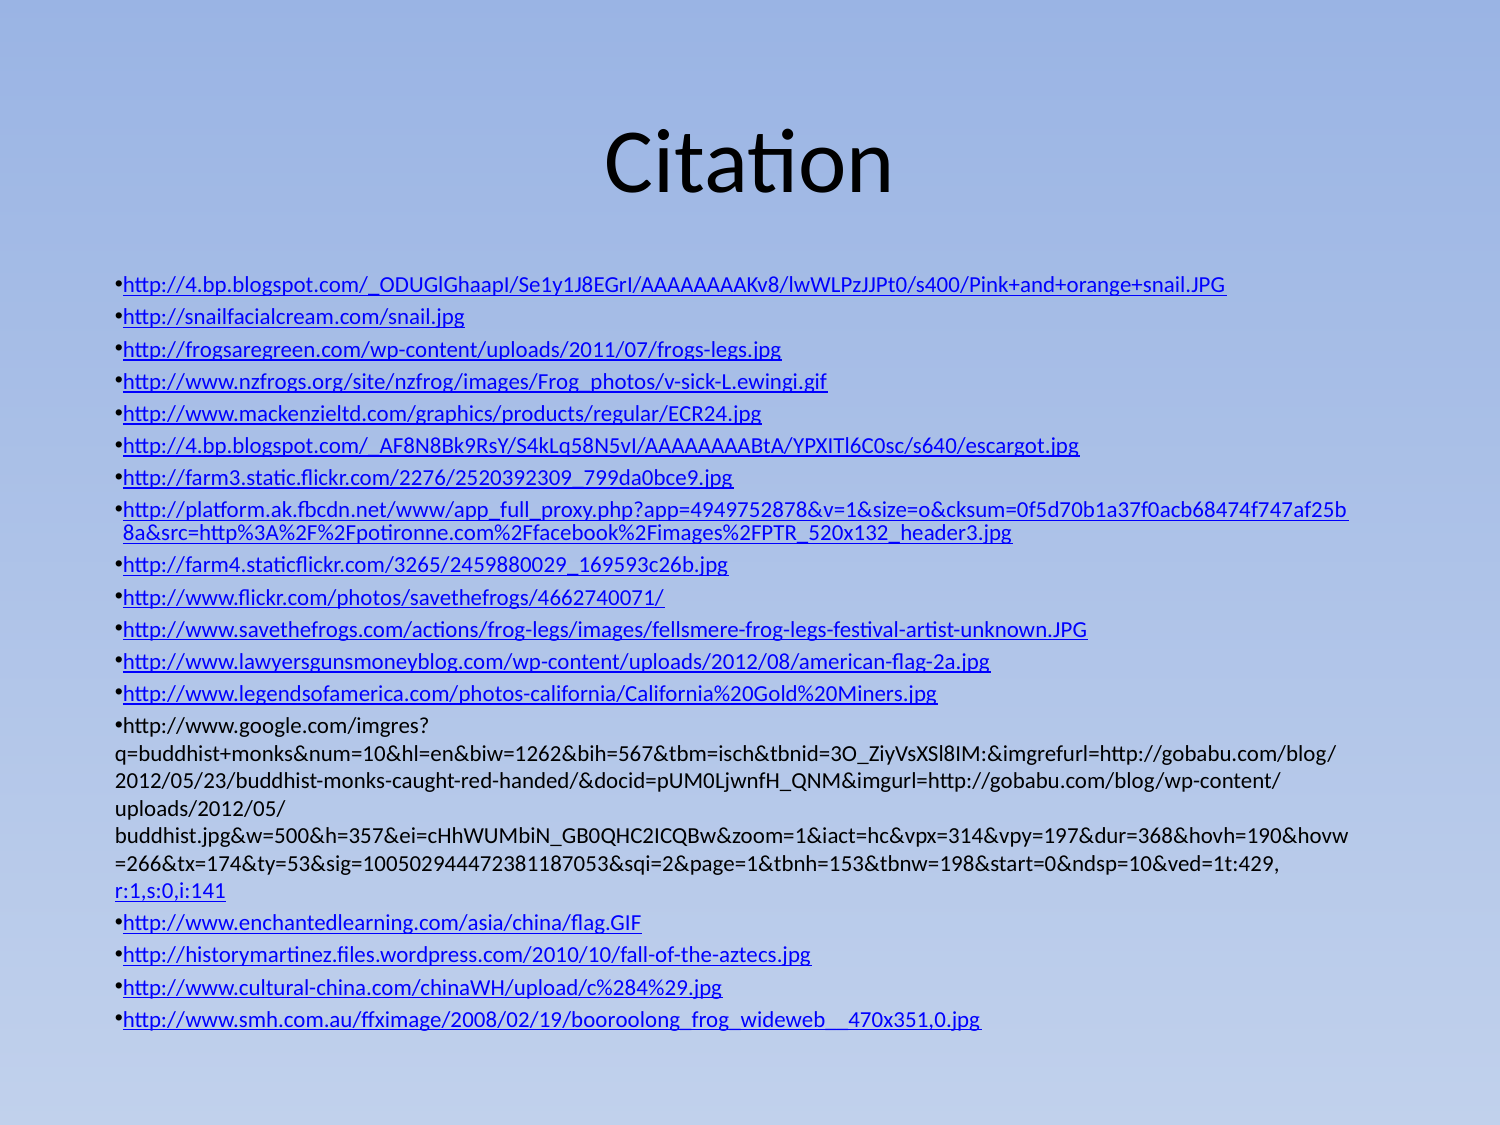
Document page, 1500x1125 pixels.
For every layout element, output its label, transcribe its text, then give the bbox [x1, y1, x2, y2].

subtitle http://4.bp.blogspot.com/_ODUGlGhaapI/Se1y1J8EGrI/AAAAAAAAKv8/lwWLPzJJPt0/s400/Pink+and+orange+snail.JPG http://snailfacialcream.com/snail.jpg http://frogsaregreen.com/wp-content/uploads/2011/07/frogs-legs.jpg http://www.nzfrogs.org/site/nzfrog/images/Frog_photos/v-sick-L.ewingi.gif http://www.mackenzieltd.com/graphics/products/regular/ECR24.jpg http://4.bp.blogspot.com/_AF8N8Bk9RsY/S4kLq58N5vI/AAAAAAAABtA/YPXITl6C0sc/s640/escargot.jpg http://farm3.static.flickr.com/2276/2520392309_799da0bce9.jpg http://platform.ak.fbcdn.net/www/app_full_proxy.php?app=4949752878&v=1&size=o&cksum=0f5d70b1a37f0acb68474f747af25b8a&src=http%3A%2F%2Fpotironne.com%2Ffacebook%2Fimages%2FPTR_520x132_header3.jpg http://farm4.staticflickr.com/3265/2459880029_169593c26b.jpg http://www.flickr.com/photos/savethefrogs/4662740071/ http://www.savethefrogs.com/actions/frog-legs/images/fellsmere-frog-legs-festival-artist-unknown.JPG http://www.lawyersgunsmoneyblog.com/wp-content/uploads/2012/08/american-flag-2a.jpg http://www.legendsofamerica.com/photos-california/California%20Gold%20Miners.jpg http://www.google.com/imgres?q=buddhist+monks&num=10&hl=en&biw=1262&bih=567&tbm=isch&tbnid=3O_ZiyVsXSl8IM:&imgrefurl=http://gobabu.com/blog/2012/05/23/buddhist-monks-caught-red-handed/&docid=pUM0LjwnfH_QNM&imgurl=http://gobabu.com/blog/wp-content/uploads/2012/05/buddhist.jpg&w=500&h=357&ei=cHhWUMbiN_GB0QHC2ICQBw&zoom=1&iact=hc&vpx=314&vpy=197&dur=368&hovh=190&hovw=266&tx=174&ty=53&sig=100502944472381187053&sqi=2&page=1&tbnh=153&tbnw=198&start=0&ndsp=10&ved=1t:429,r:1,s:0,i:141 http://www.enchantedlearning.com/asia/china/flag.GIF http://historymartinez.files.wordpress.com/2010/10/fall-of-the-aztecs.jpg http://www.cultural-china.com/chinaWH/upload/c%284%29.jpg http://www.smh.com.au/ffximage/2008/02/19/booroolong_frog_wideweb__470x351,0.jpg [99, 262, 1375, 1100]
title Citation [112, 75, 1388, 238]
